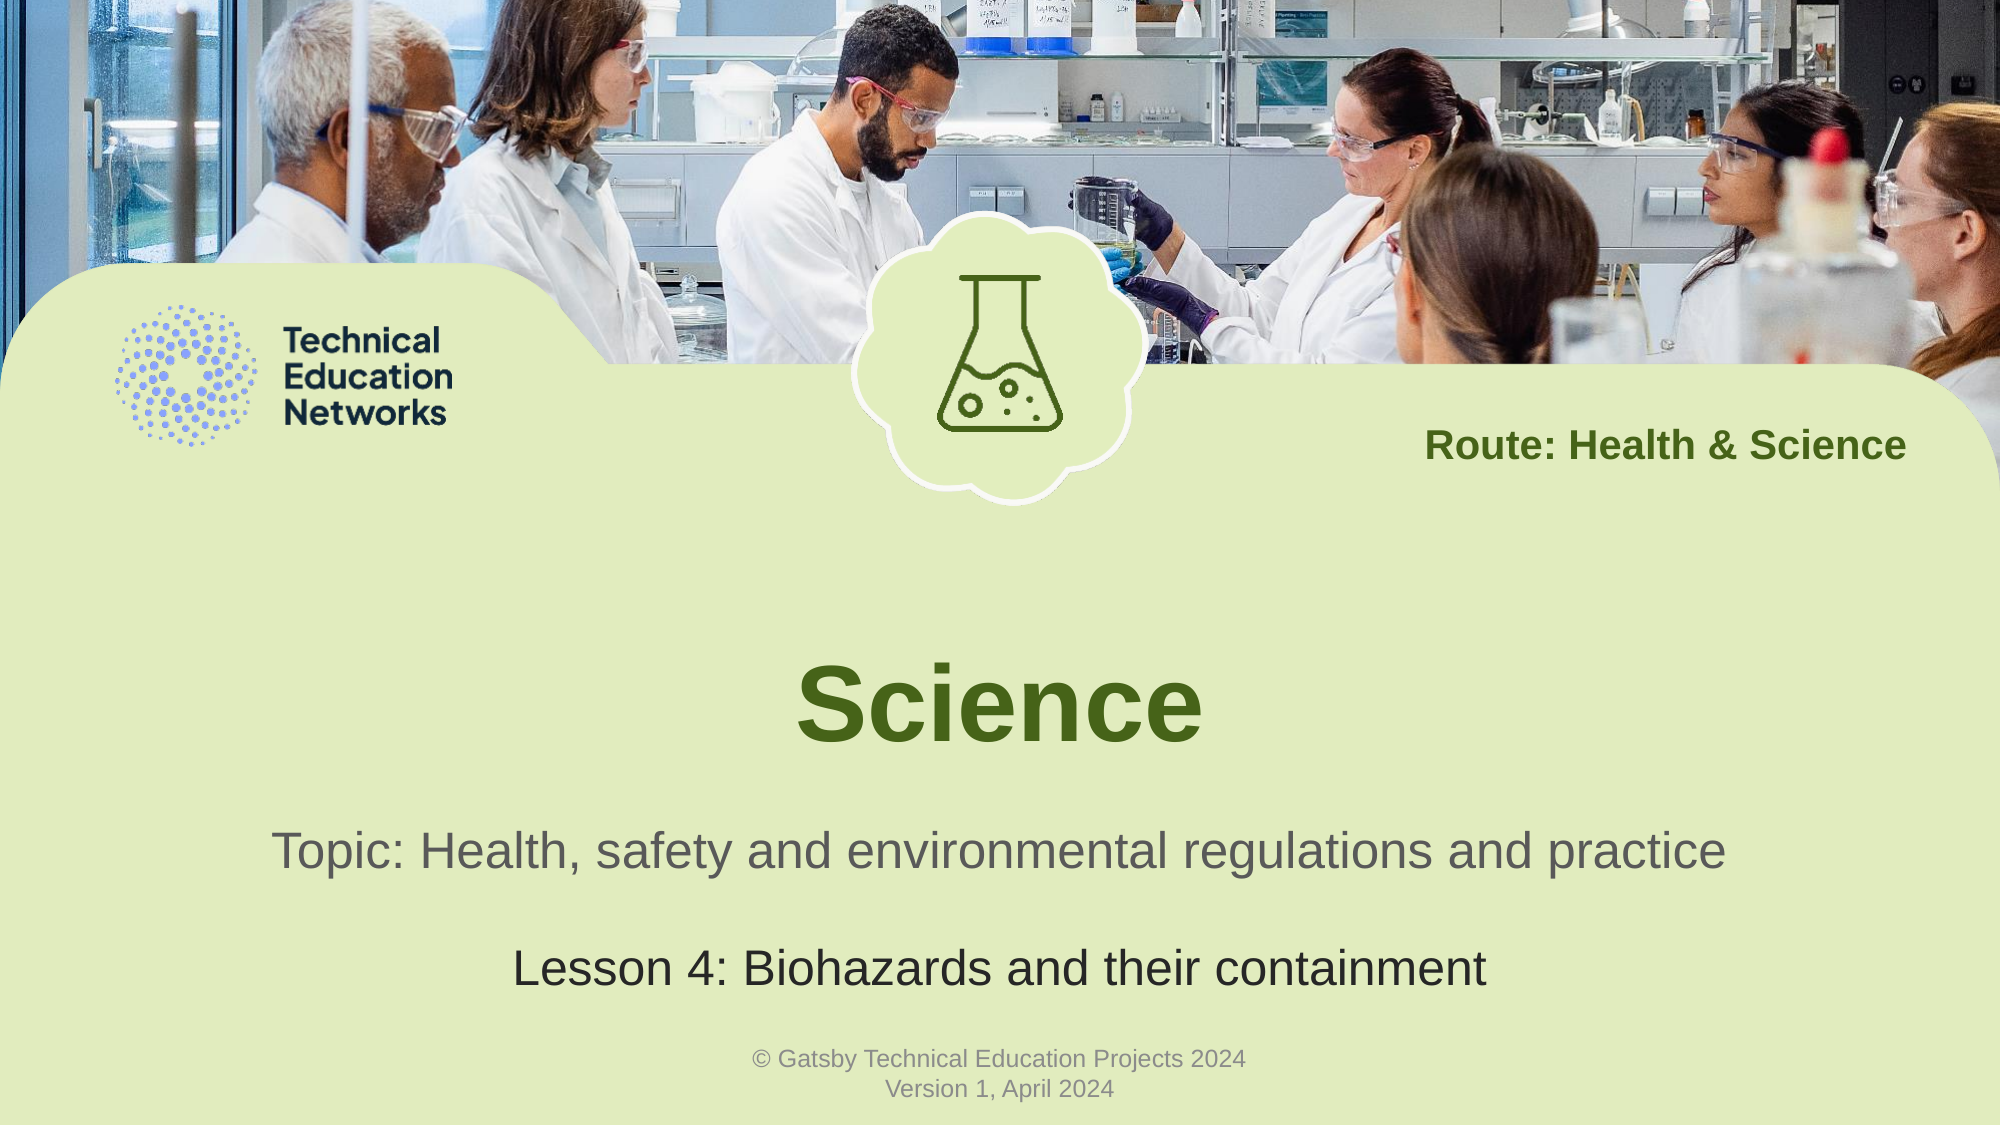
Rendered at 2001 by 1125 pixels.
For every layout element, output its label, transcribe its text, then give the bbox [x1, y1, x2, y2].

list Route: Health & Science [999, 406, 1923, 494]
subtitle Topic: Health, safety and environmental regulations and practice [249, 804, 1750, 900]
list Lesson 4: Biohazards and their containment [249, 922, 1750, 998]
title Science [249, 629, 1750, 773]
picture [0, 0, 2000, 1125]
